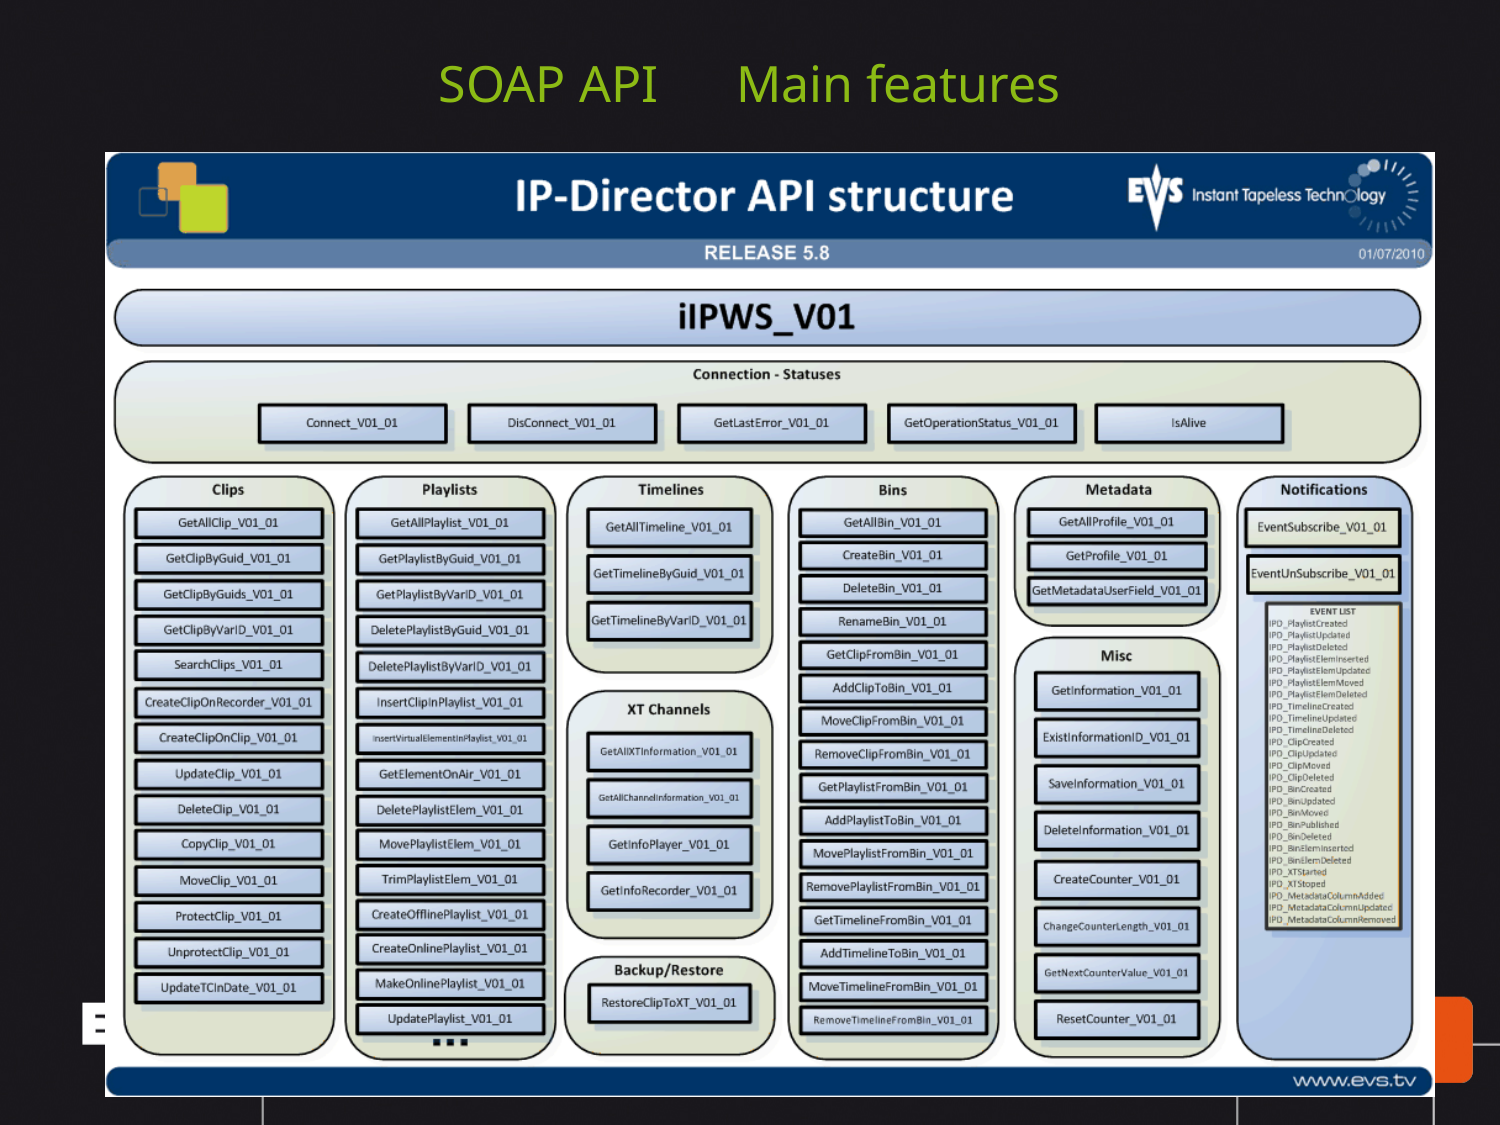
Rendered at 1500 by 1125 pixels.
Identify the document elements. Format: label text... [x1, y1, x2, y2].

picture [0, 0, 1500, 1125]
title SOAP API Main features [75, 45, 1425, 176]
